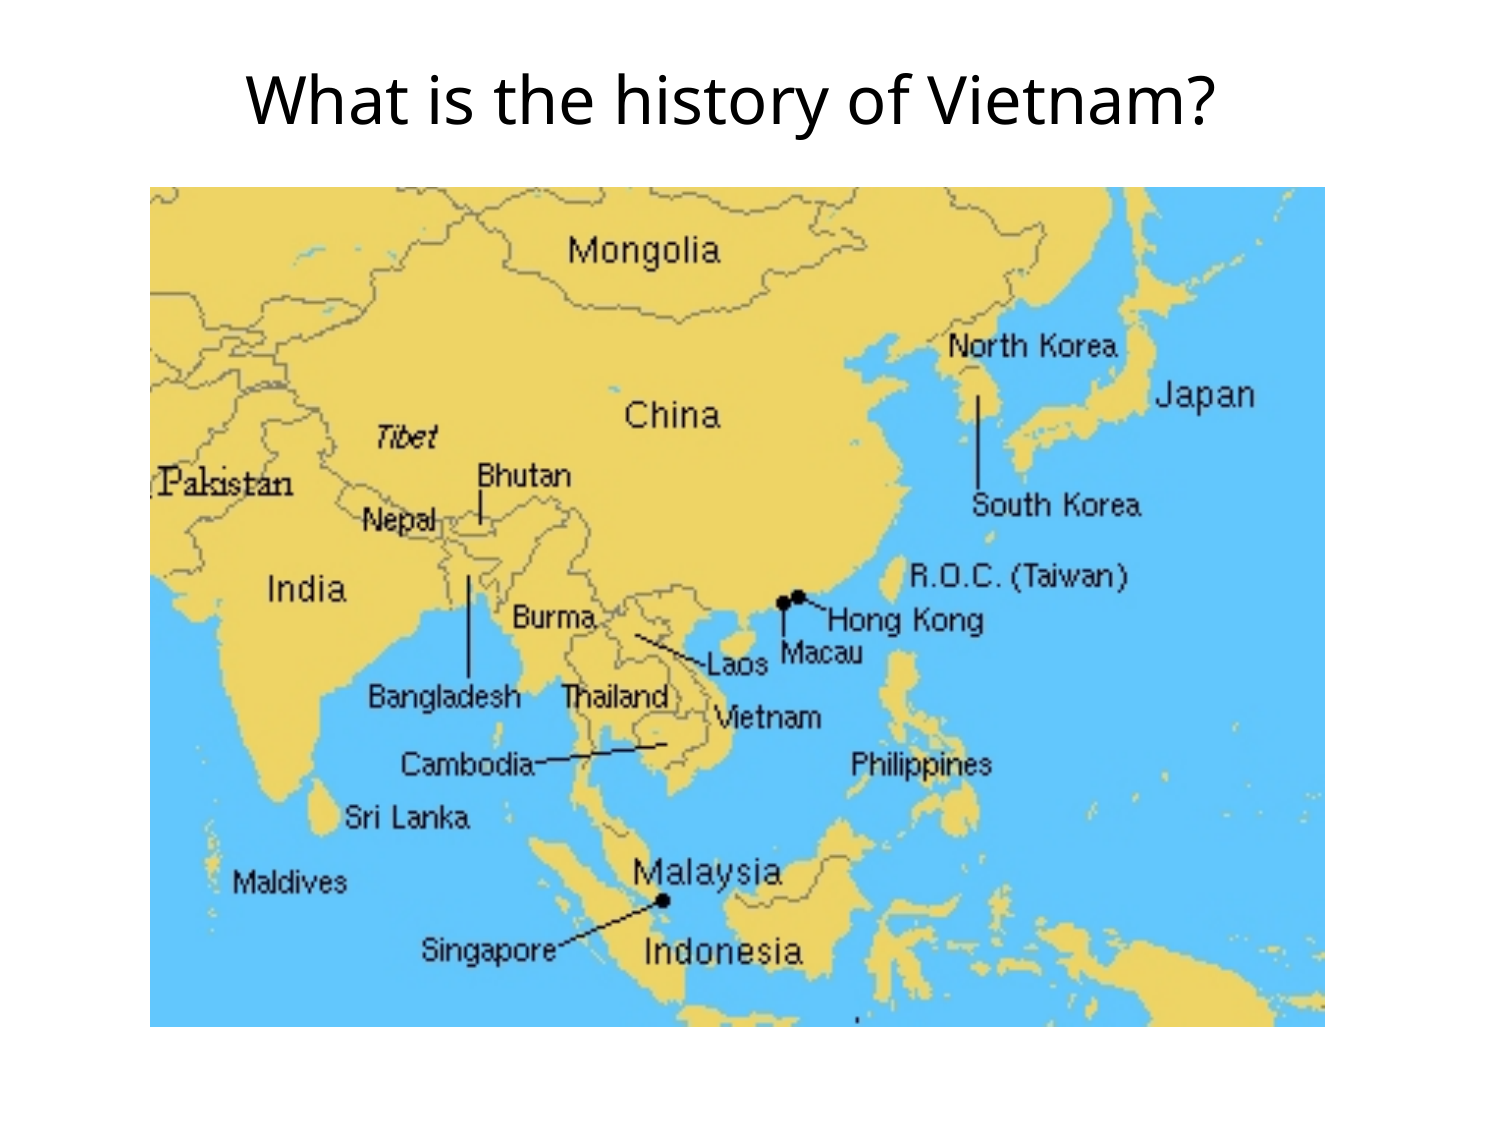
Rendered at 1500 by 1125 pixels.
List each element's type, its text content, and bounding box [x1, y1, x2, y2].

picture [149, 187, 1326, 1027]
text_box What is the history of Vietnam? [87, 50, 1375, 146]
